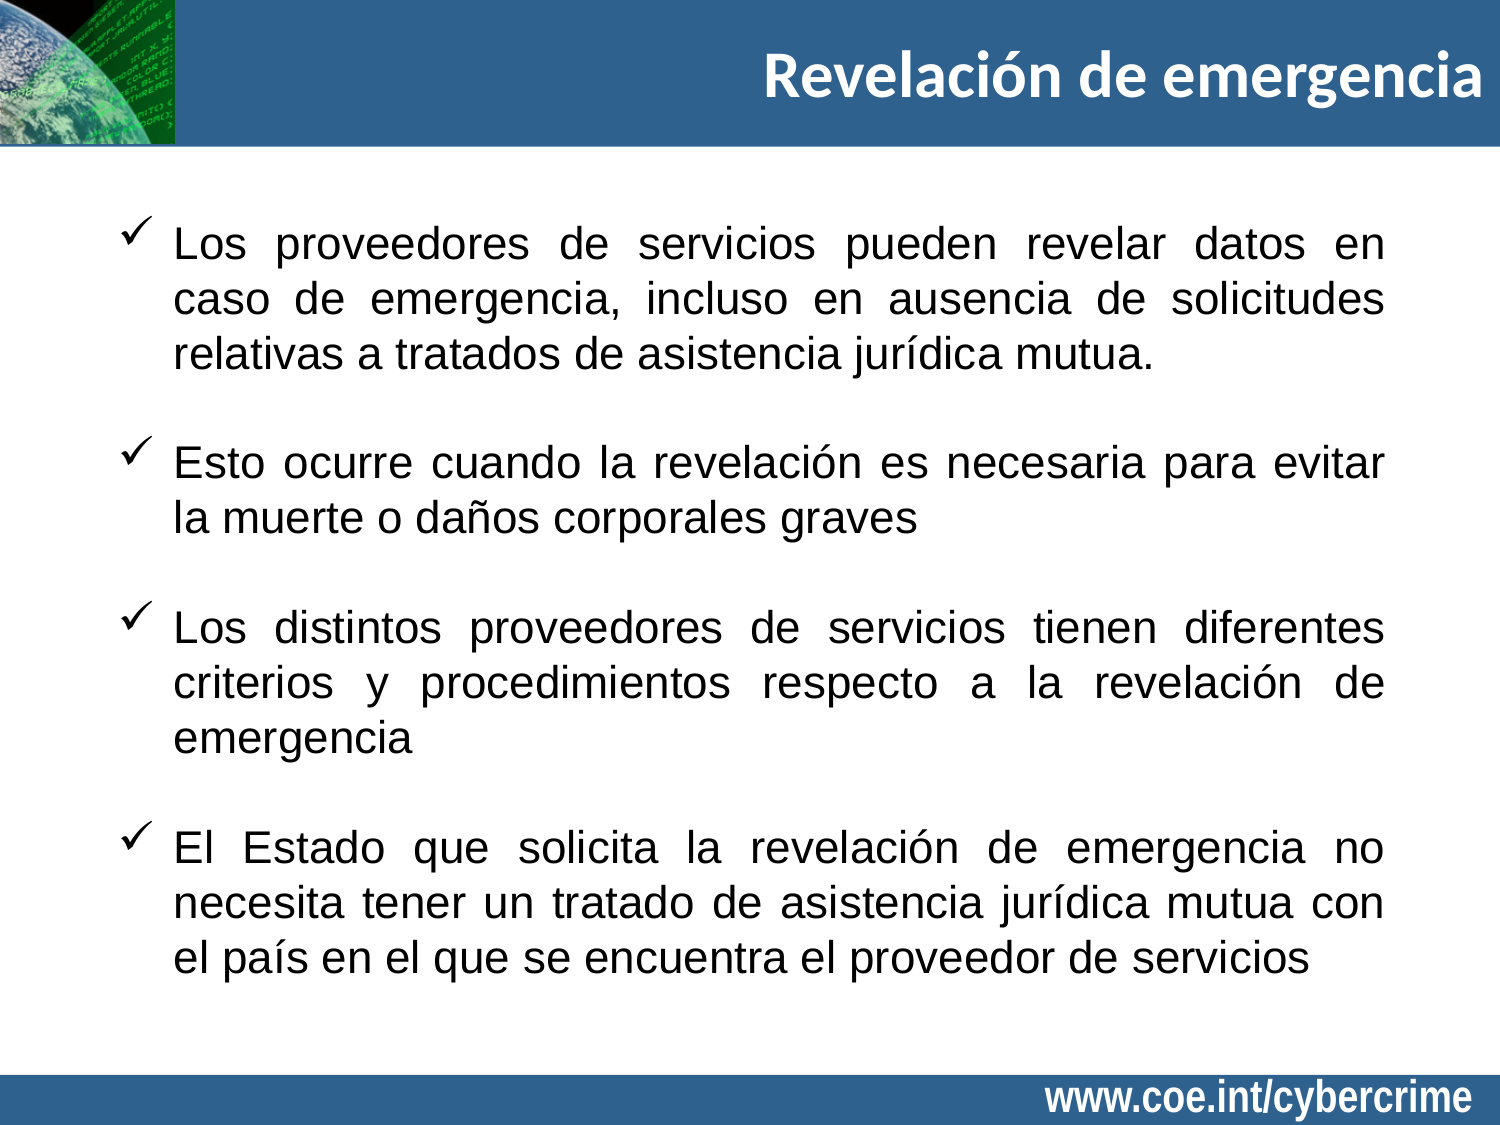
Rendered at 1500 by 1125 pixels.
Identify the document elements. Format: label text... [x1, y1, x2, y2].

text_box Revelación de emergencia [177, 0, 1500, 149]
text_box www.coe.int/cybercrime [1030, 1059, 1500, 1125]
picture [0, 0, 175, 144]
text_box Los proveedores de servicios pueden revelar datos en caso de emergencia, incluso en ausencia de solicitudes relativas a tratados de asistencia jurídica mutua. Esto ocurre cuando la revelación es necesaria para evitar la muerte o daños corporales graves Los distintos proveedores de servicios tienen diferentes criterios y procedimientos respecto a la revelación de emergencia El Estado que solicita la revelación de emergencia no necesita tener un tratado de asistencia jurídica mutua con el país en el que se encuentra el proveedor de servicios [102, 205, 1402, 991]
text_box [0, 1073, 1030, 1125]
